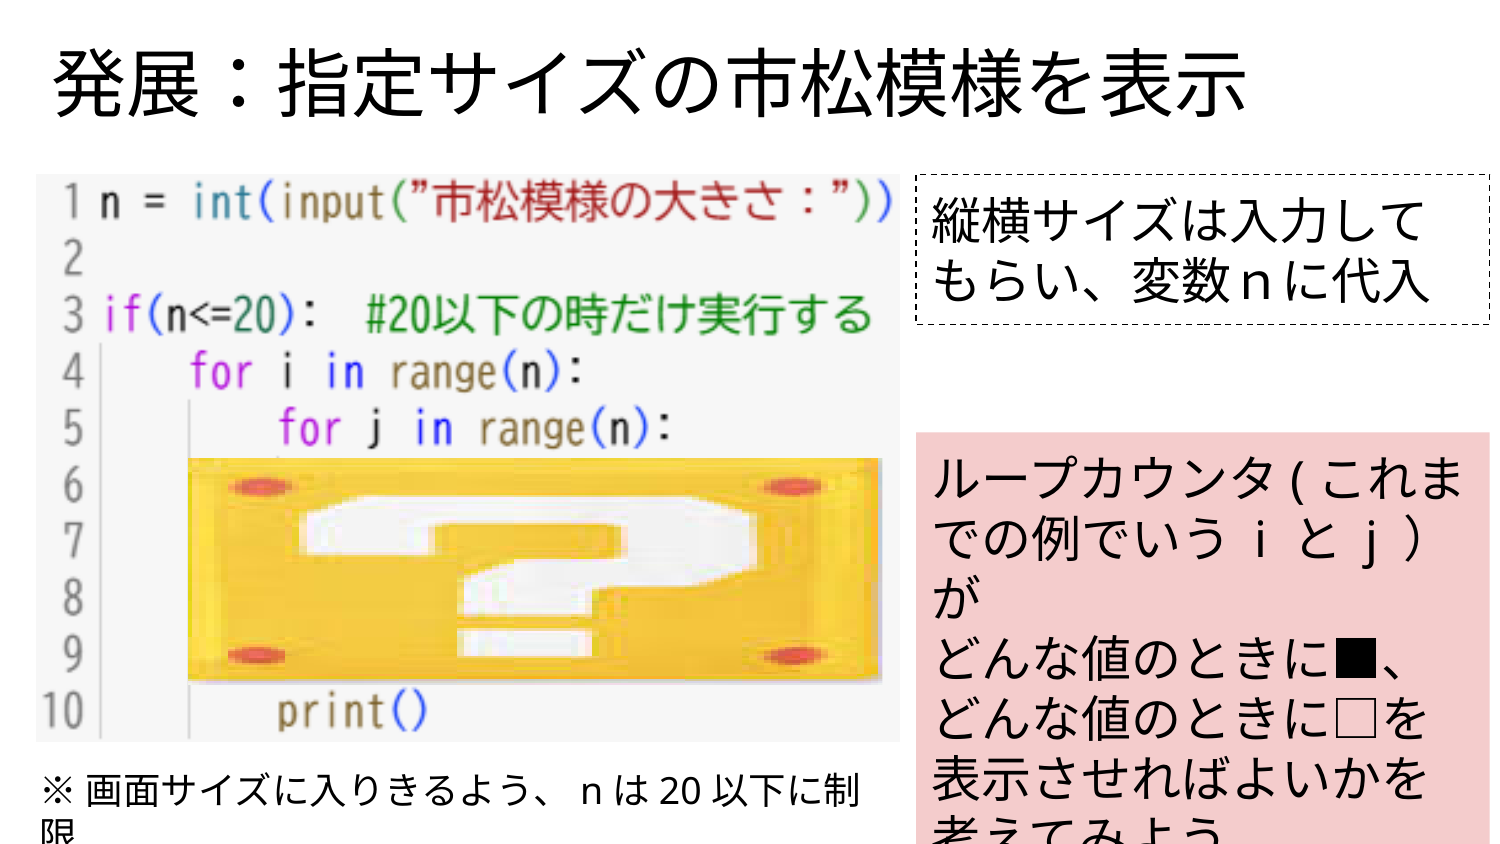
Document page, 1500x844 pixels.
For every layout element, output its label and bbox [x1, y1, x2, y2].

title [36, 21, 1435, 131]
text_box [24, 751, 887, 844]
picture [36, 174, 900, 743]
text_box [916, 432, 1490, 844]
text_box [916, 174, 1490, 325]
